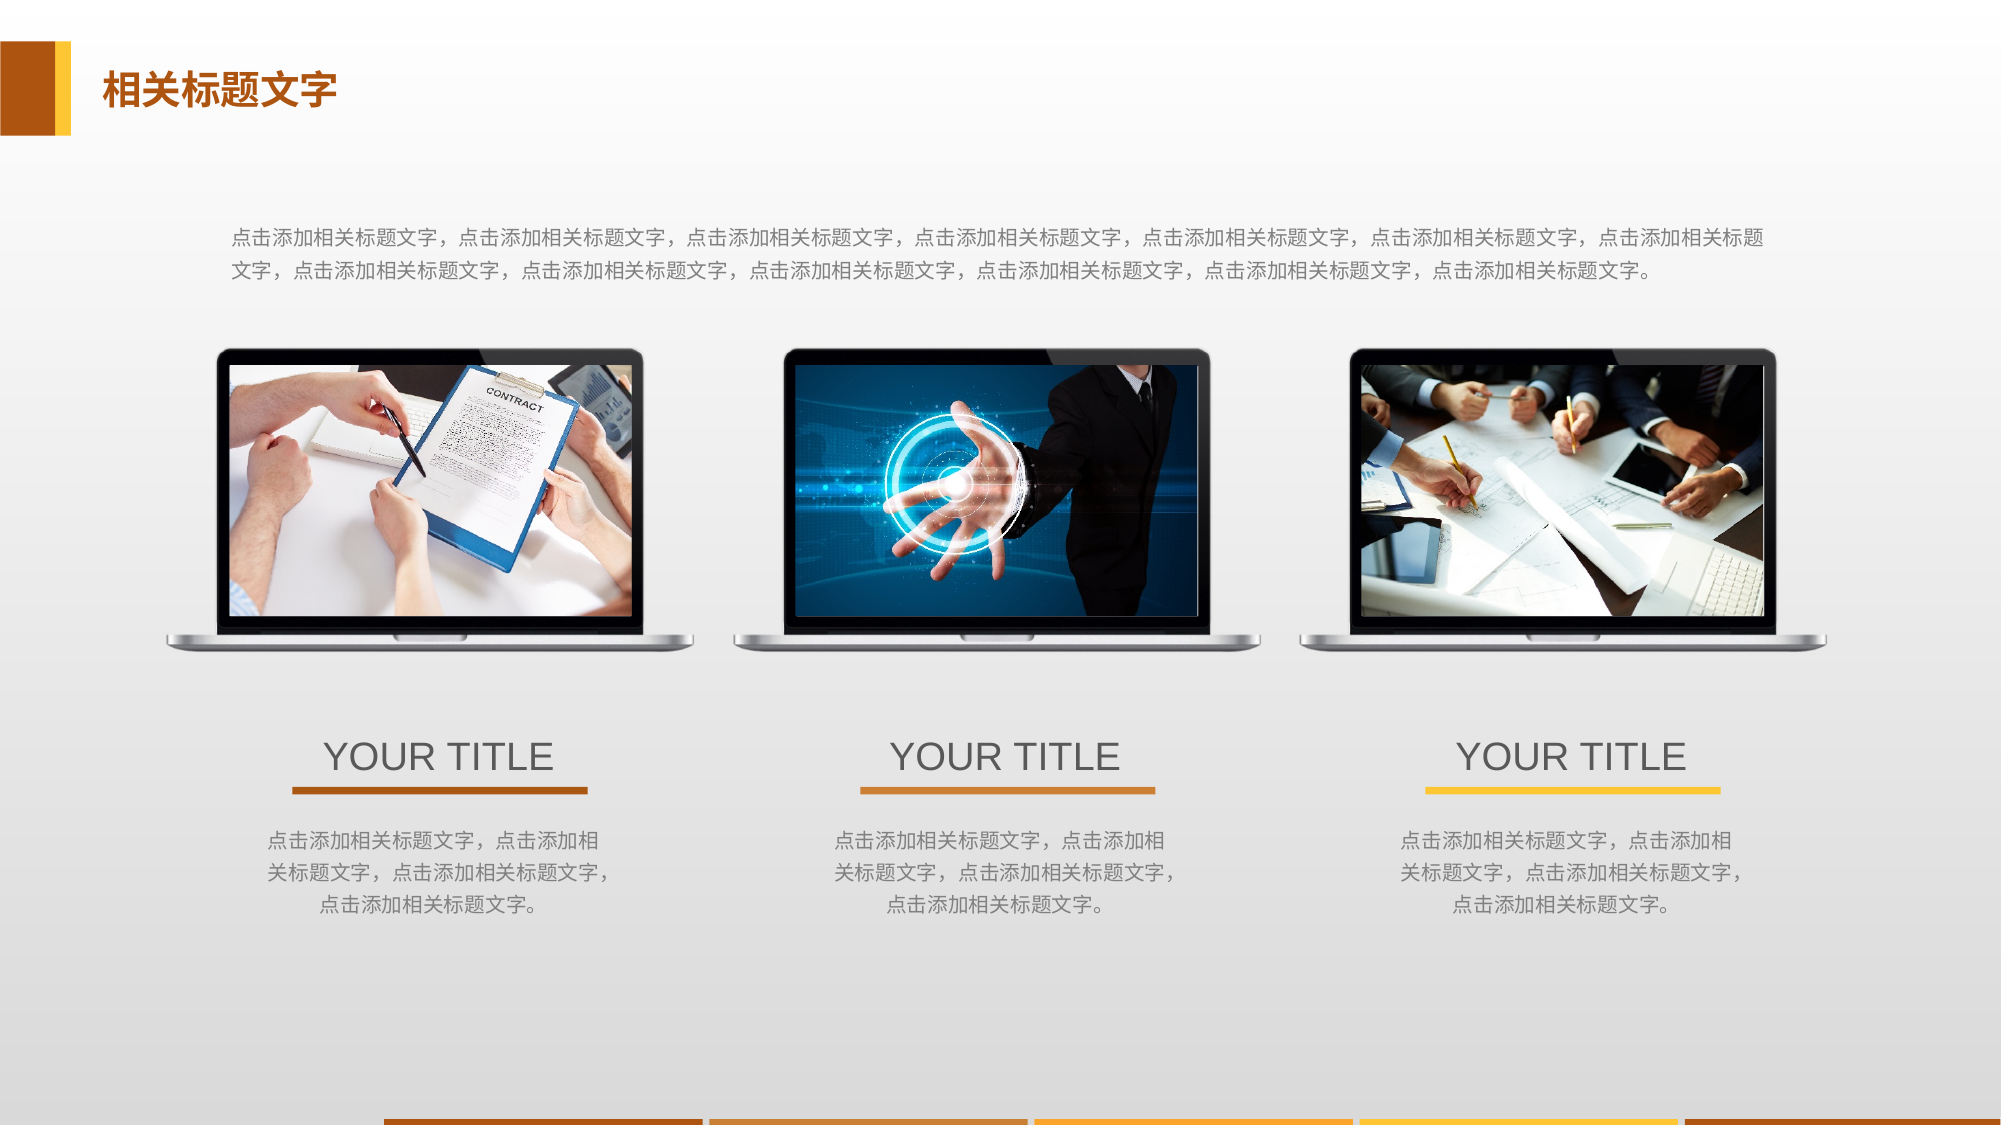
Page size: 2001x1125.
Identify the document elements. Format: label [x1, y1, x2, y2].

text_box [0, 41, 2001, 1125]
